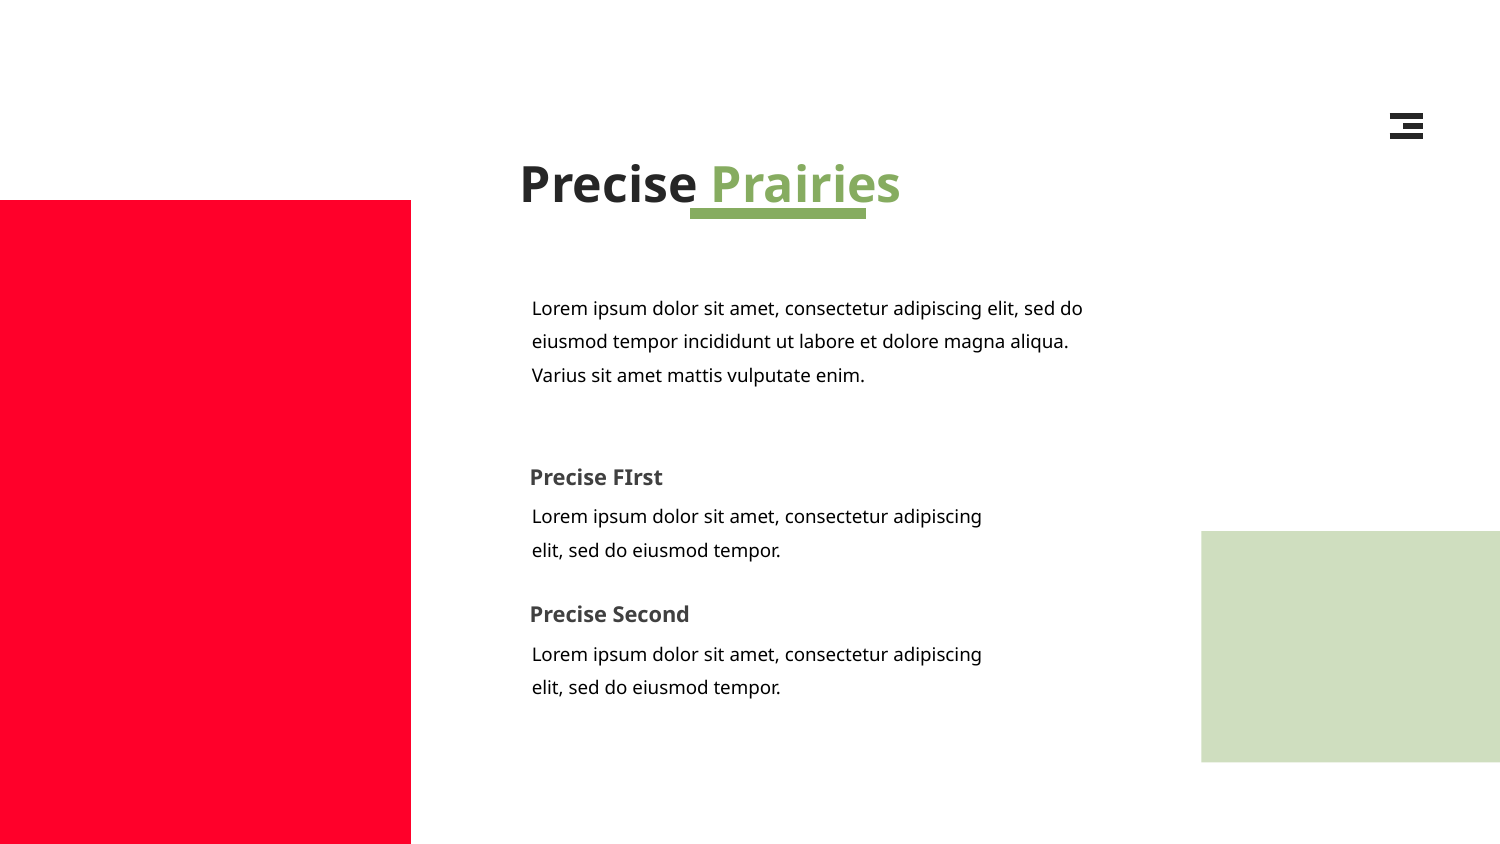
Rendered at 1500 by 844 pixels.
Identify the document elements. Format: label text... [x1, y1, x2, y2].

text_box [1389, 116, 1423, 136]
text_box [519, 154, 966, 214]
text_box Lorem ipsum dolor sit amet, consectetur adipiscing elit, sed do eiusmod tempor. [517, 623, 1013, 706]
text_box Lorem ipsum dolor sit amet, consectetur adipiscing elit, sed do eiusmod tempor. [517, 486, 1013, 569]
picture [0, 199, 411, 844]
text_box Lorem ipsum dolor sit amet, consectetur adipiscing elit, sed do eiusmod tempor incididunt ut labore et dolore magna aliqua. Varius sit amet mattis vulputate enim. [517, 277, 1109, 394]
text_box Precise Second [514, 593, 718, 634]
text_box Precise FIrst [514, 455, 718, 497]
text_box [1200, 530, 1500, 763]
